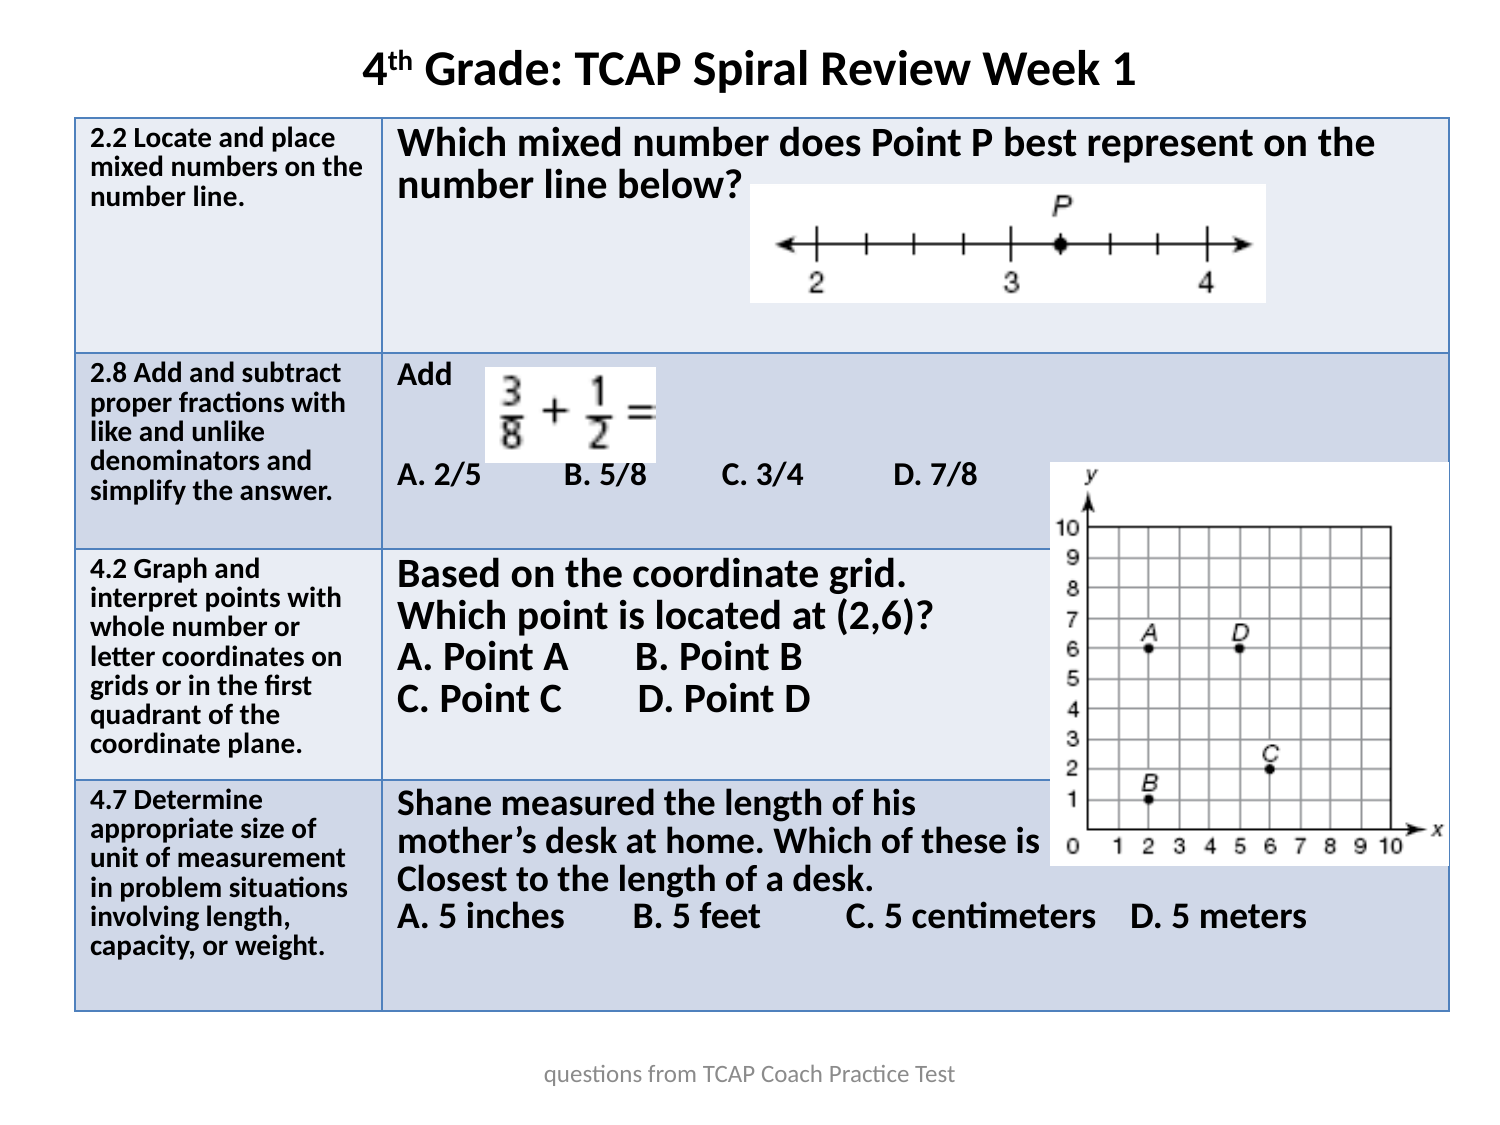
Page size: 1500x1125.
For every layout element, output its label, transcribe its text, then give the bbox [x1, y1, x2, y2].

table_cell Shane measured the length of his mother’s desk at home. Which of these is Closest to the length of a desk. A. 5 inches B. 5 feet C. 5 centimeters D. 5 meters [383, 781, 1448, 1010]
table_header 2.2 Locate and place mixed numbers on the number line. [76, 119, 381, 352]
table_cell Add A. 2/5 B. 5/8 C. 3/4 D. 7/8 [383, 354, 1448, 548]
table_cell 4.7 Determine appropriate size of unit of measurement in problem situations involving length, capacity, or weight. [76, 781, 381, 1010]
footer questions from TCAP Coach Practice Test [512, 1042, 988, 1103]
table_cell 4.2 Graph and interpret points with whole number or letter coordinates on grids or in the first quadrant of the coordinate plane. [76, 550, 381, 779]
picture [485, 367, 656, 463]
table_cell Based on the coordinate grid. Which point is located at (2,6)? A. Point A B. Point B C. Point C D. Point D [383, 550, 1045, 779]
table_header Which mixed number does Point P best represent on the number line below? [383, 119, 1448, 352]
picture [1050, 462, 1449, 867]
picture [749, 184, 1266, 303]
title 4th Grade: TCAP Spiral Review Week 1 [74, 44, 1426, 86]
table_cell 2.8 Add and subtract proper fractions with like and unlike denominators and simplify the answer. [76, 354, 381, 548]
